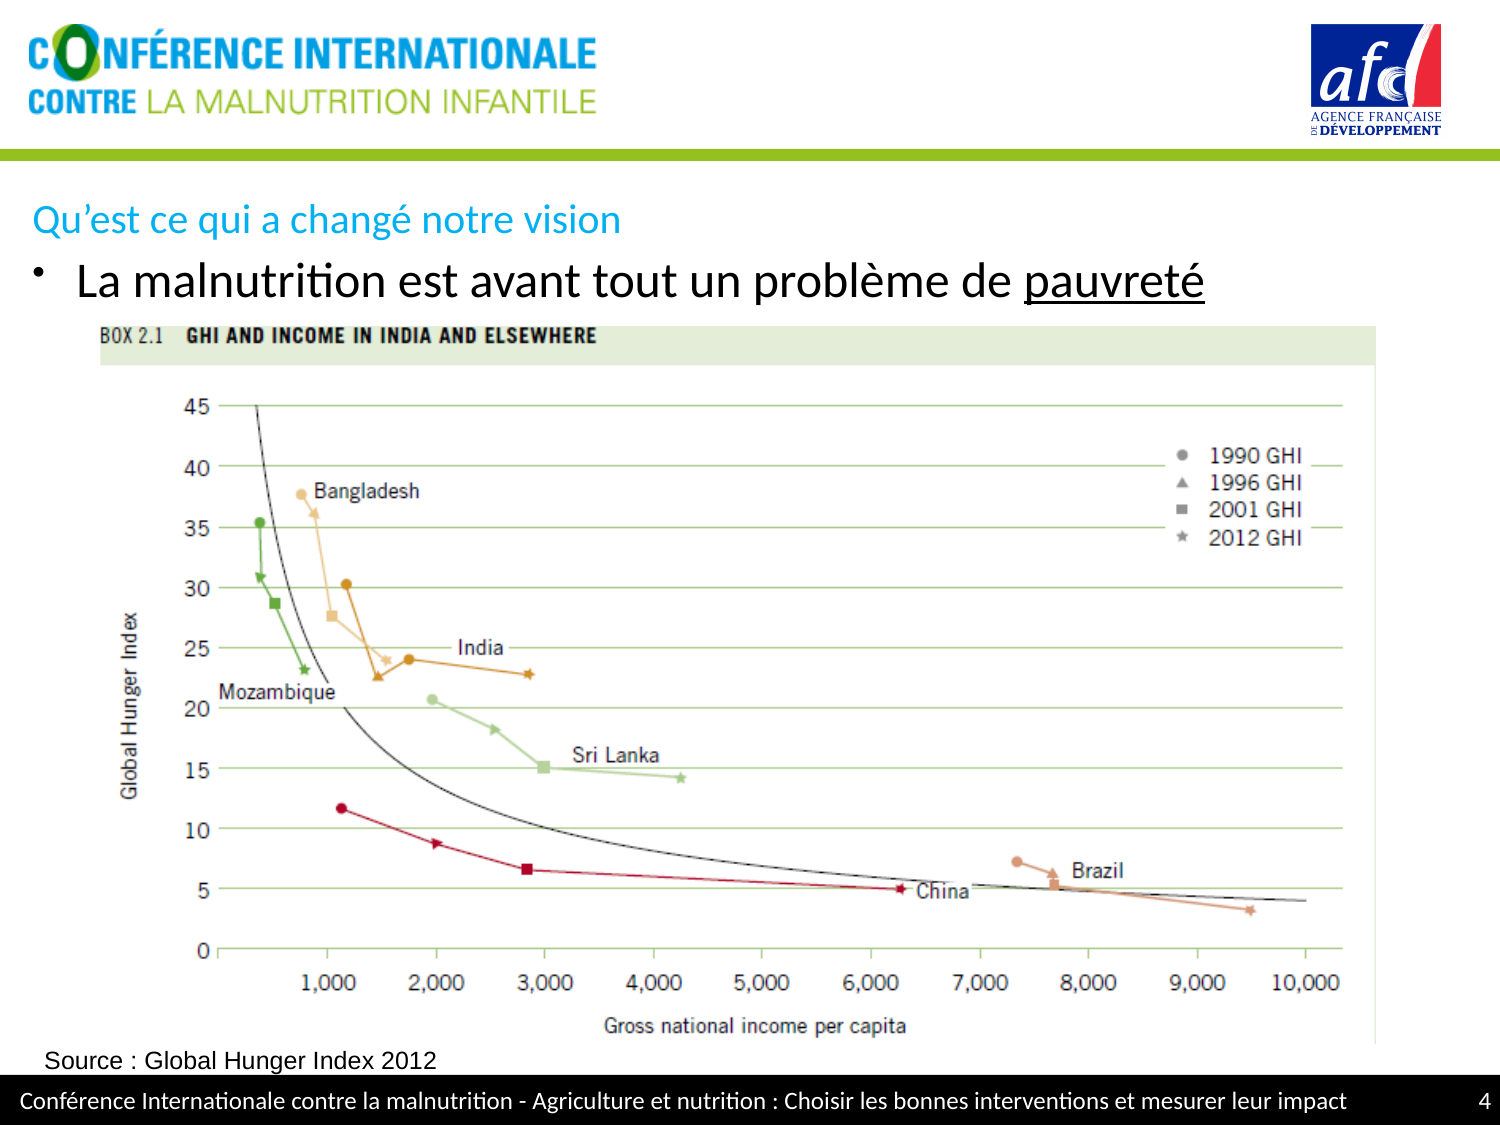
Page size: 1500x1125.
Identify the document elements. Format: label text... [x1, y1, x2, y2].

picture [29, 24, 597, 115]
picture [1304, 18, 1448, 141]
text_box Qu’est ce qui a changé notre vision La malnutrition est avant tout un problème de pauvreté [17, 184, 1317, 420]
text_box 4 [1376, 1069, 1500, 1125]
text_box Conférence Internationale contre la malnutrition - Agriculture et nutrition : Choisir les bonnes interventions et mesurer leur impact [0, 1069, 1376, 1125]
text_box [0, 147, 1500, 163]
picture [100, 326, 1377, 1045]
text_box Source : Global Hunger Index 2012 [29, 1037, 467, 1069]
